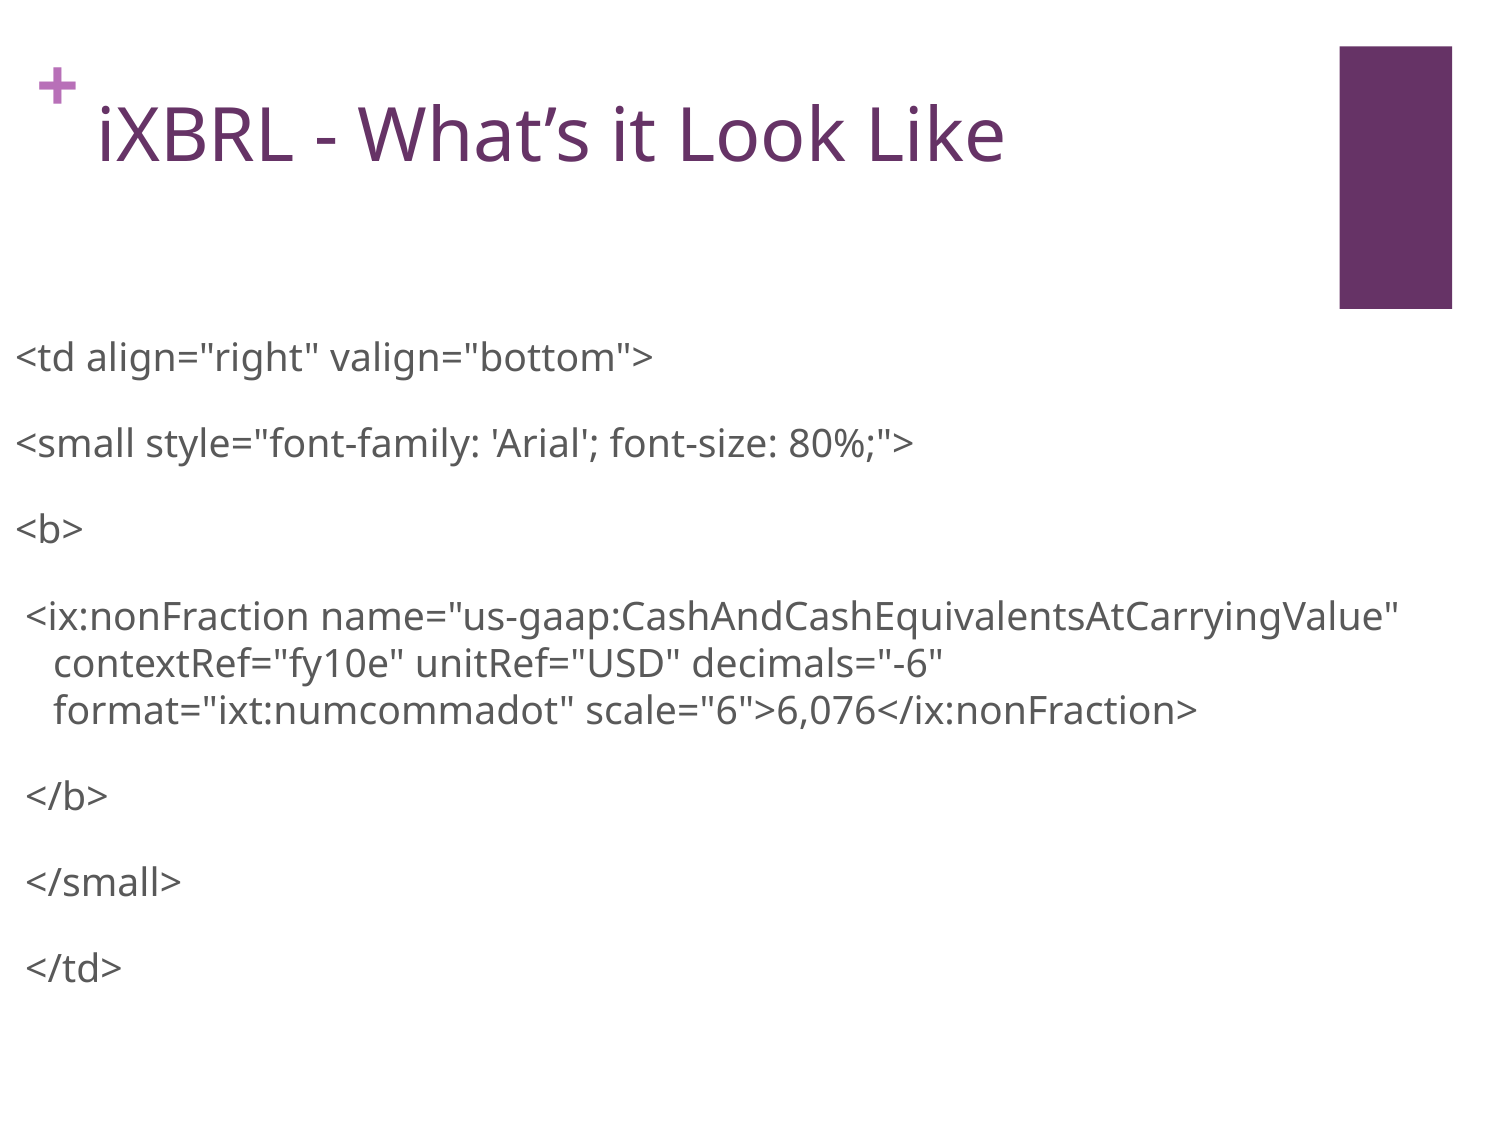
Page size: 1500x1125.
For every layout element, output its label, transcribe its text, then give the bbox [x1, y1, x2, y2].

list <td align="right" valign="bottom"> <small style="font-family: 'Arial'; font-size: 80%;"> <b> <ix:nonFraction name="us-gaap:CashAndCashEquivalentsAtCarryingValue" contextRef="fy10e" unitRef="USD" decimals="-6" format="ixt:numcommadot" scale="6">6,076</ix:nonFraction> </b> </small> </td> [0, 324, 1466, 1005]
title iXBRL - What’s it Look Like [81, 79, 1322, 263]
